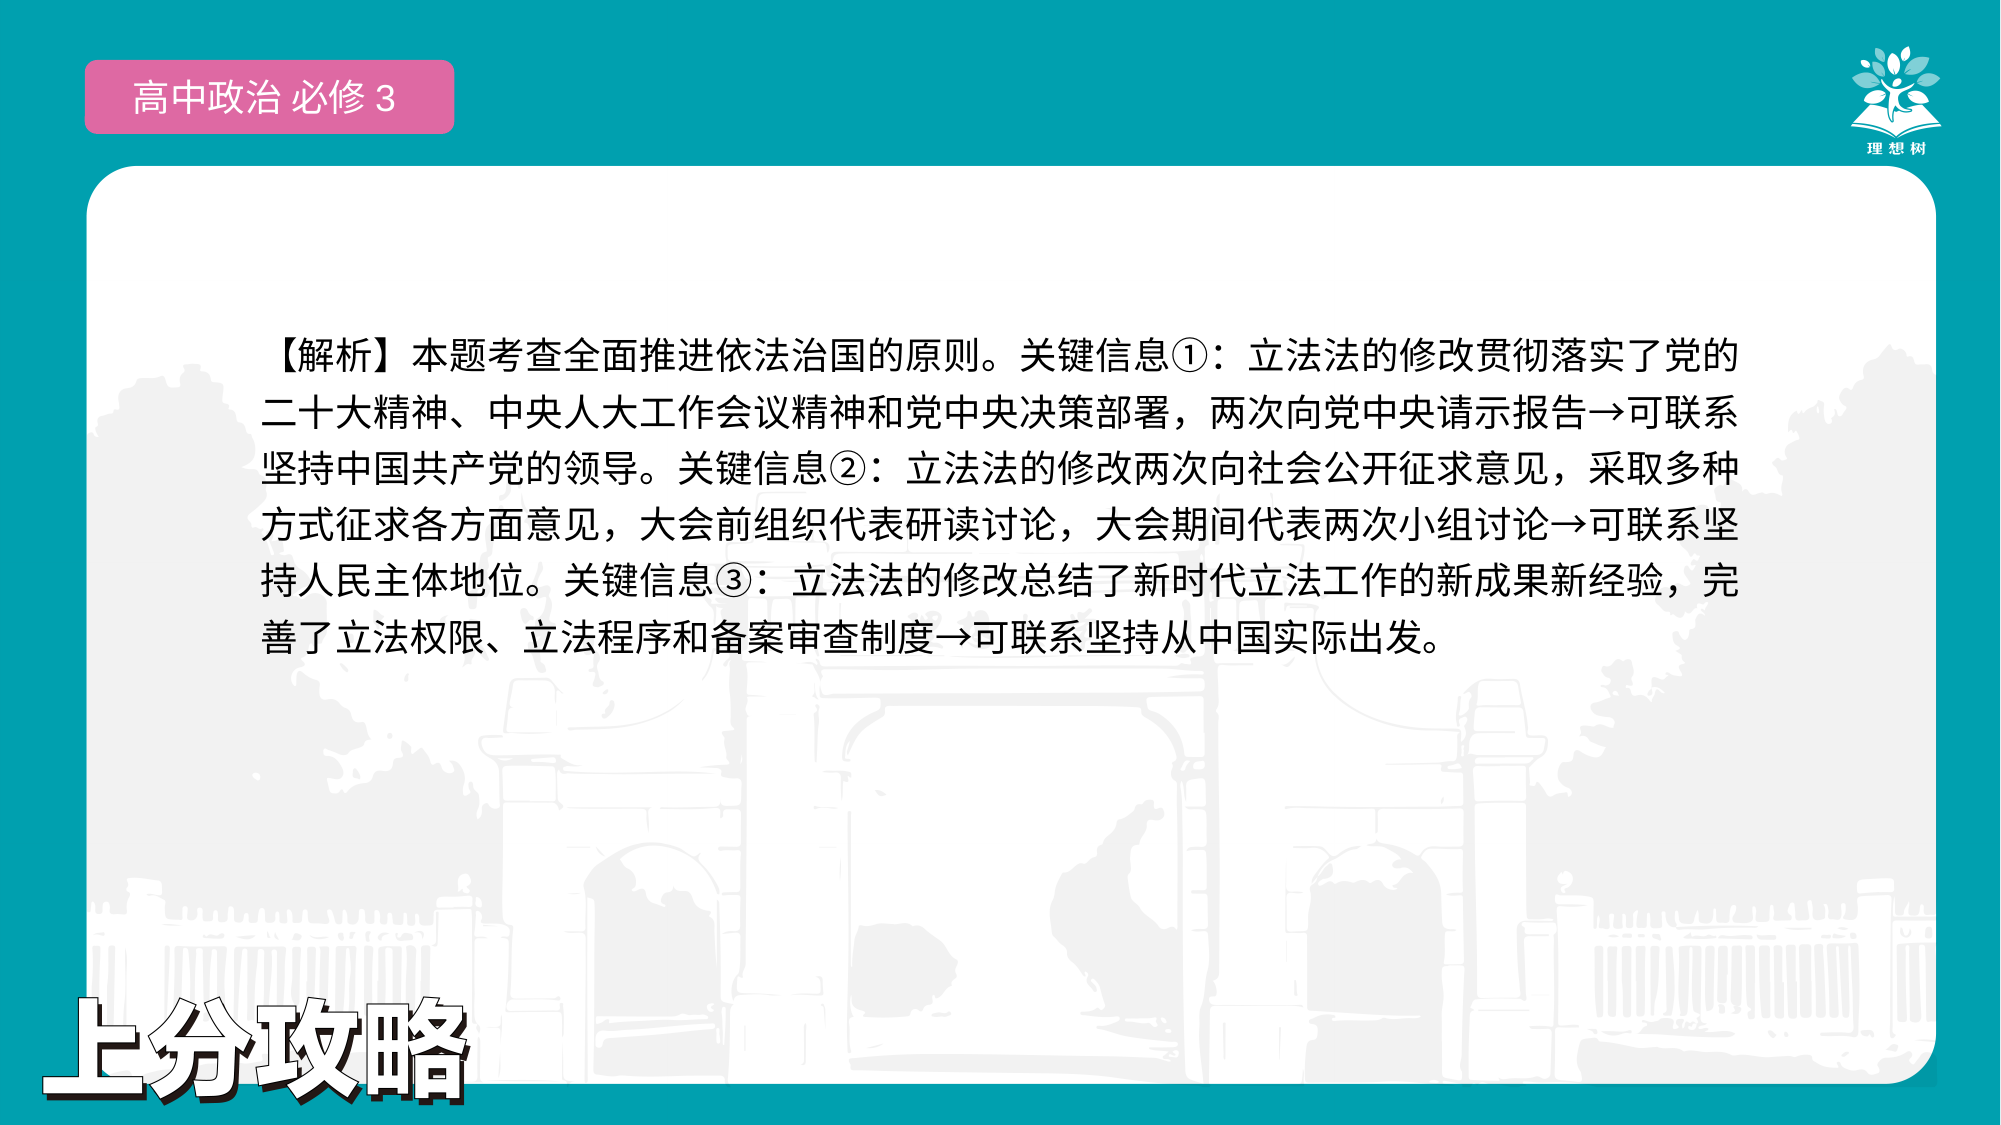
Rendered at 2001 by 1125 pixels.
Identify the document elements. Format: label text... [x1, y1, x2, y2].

text_box 【解析】本题考查全面推进依法治国的原则。关键信息①：立法法的修改贯彻落实了党的二十大精神、中央人大工作会议精神和党中央决策部署，两次向党中央请示报告→可联系坚持中国共产党的领导。关键信息②：立法法的修改两次向社会公开征求意见，采取多种方式征求各方面意见，大会前组织代表研读讨论，大会期间代表两次小组讨论→可联系坚持人民主体地位。关键信息③：立法法的修改总结了新时代立法工作的新成果新经验，完善了立法权限、立法程序和备案审查制度→可联系坚持从中国实际出发。 [245, 313, 1755, 813]
picture [0, 0, 2001, 1125]
text_box 高中政治 必修3 [83, 58, 456, 135]
